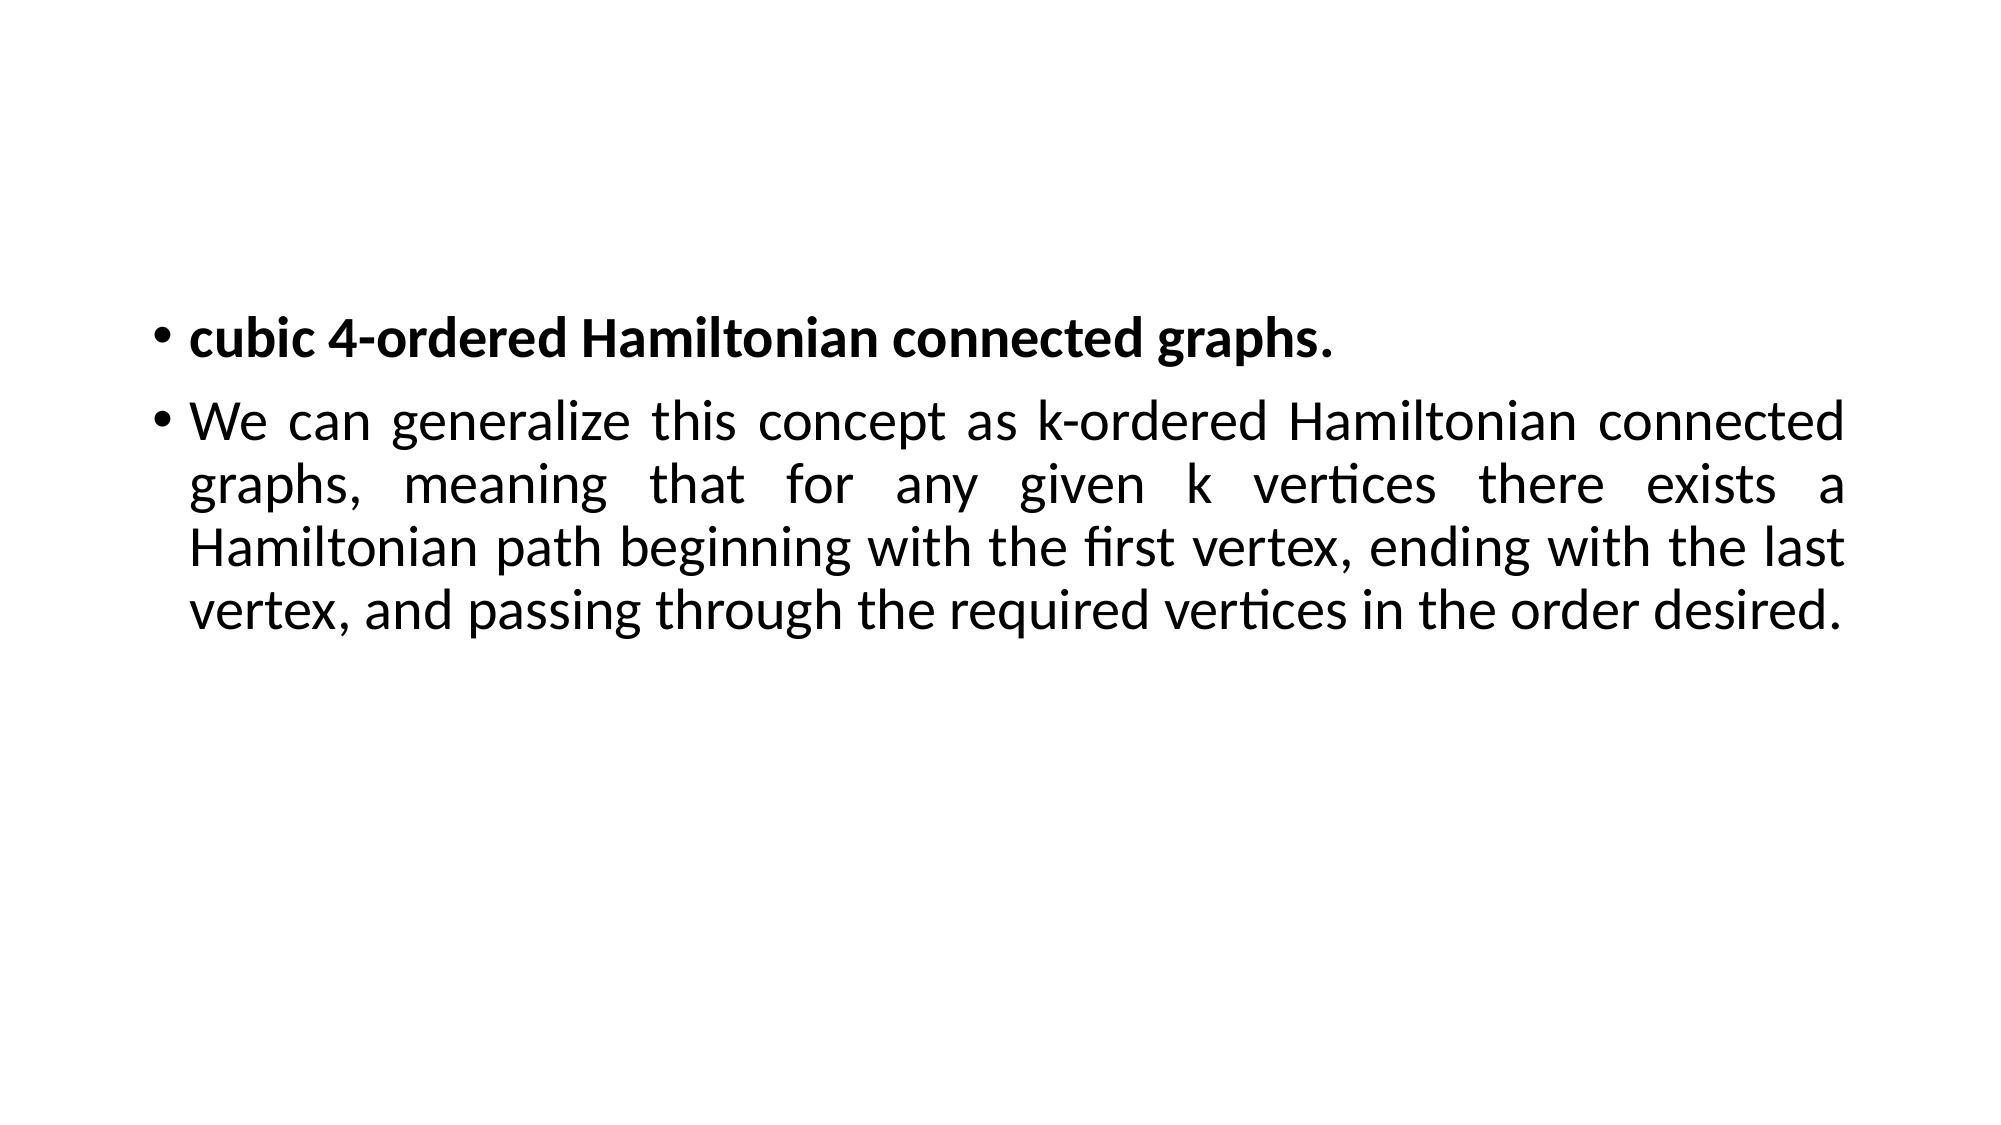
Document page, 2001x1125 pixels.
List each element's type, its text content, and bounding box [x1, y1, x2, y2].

list cubic 4-ordered Hamiltonian connected graphs. We can generalize this concept as k-ordered Hamiltonian connected graphs, meaning that for any given k vertices there exists a Hamiltonian path beginning with the first vertex, ending with the last vertex, and passing through the required vertices in the order desired. [137, 299, 1863, 1014]
